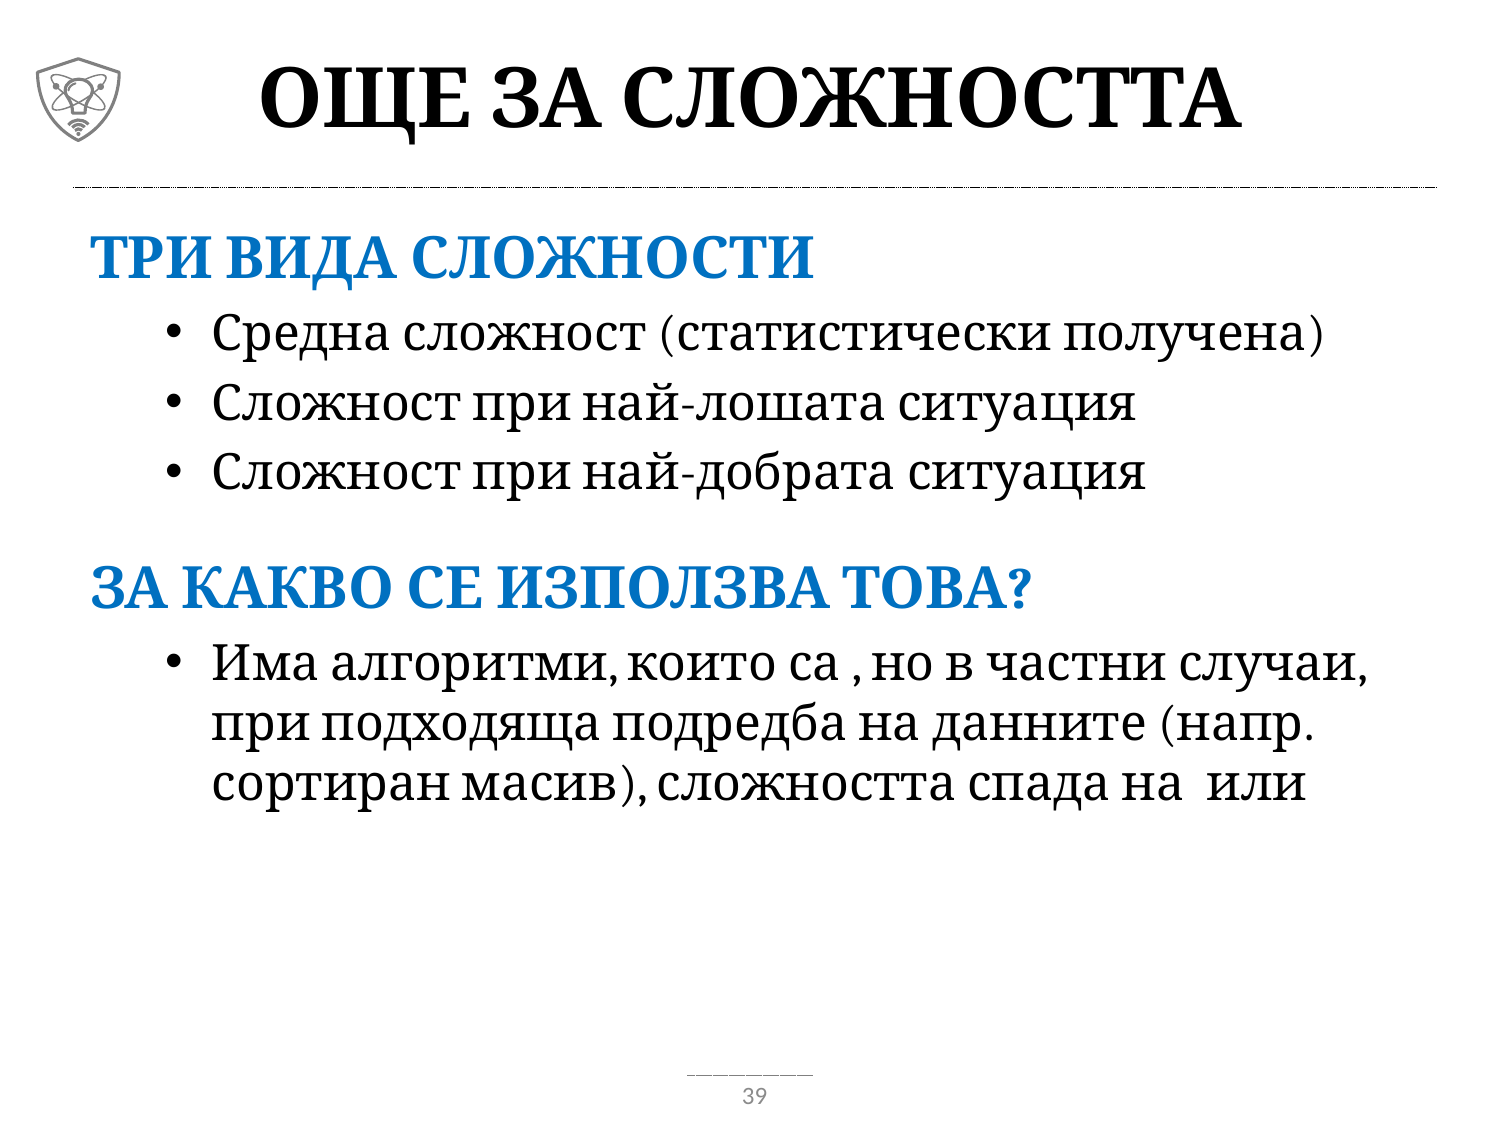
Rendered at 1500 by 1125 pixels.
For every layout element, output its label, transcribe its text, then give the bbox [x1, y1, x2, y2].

title Още за сложността [0, 0, 1500, 188]
slide_number 39 [579, 1065, 930, 1125]
